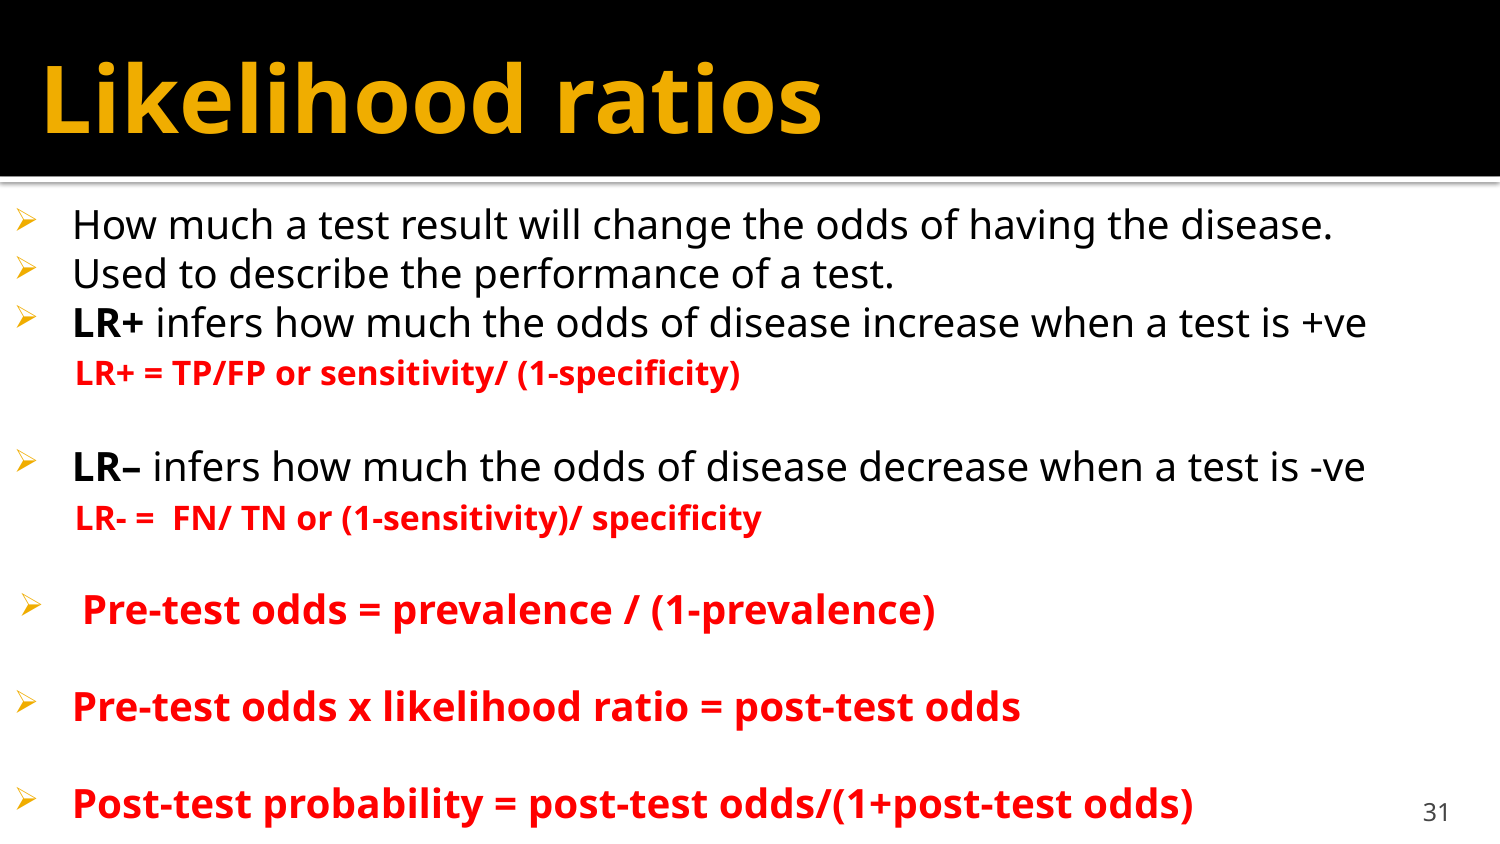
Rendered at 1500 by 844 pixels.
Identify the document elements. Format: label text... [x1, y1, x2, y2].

title Likelihood ratios [24, 19, 1425, 174]
list How much a test result will change the odds of having the disease. Used to describe the performance of a test. LR+ infers how much the odds of disease increase when a test is +ve LR+ = TP/FP or sensitivity/ (1-specificity) LR– infers how much the odds of disease decrease when a test is -ve LR- = FN/ TN or (1-sensitivity)/ specificity Pre-test odds = prevalence / (1-prevalence) Pre-test odds x likelihood ratio = post-test odds Post-test probability = post-test odds/(1+post-test odds) [0, 184, 1500, 844]
slide_number 31 [1345, 796, 1467, 831]
